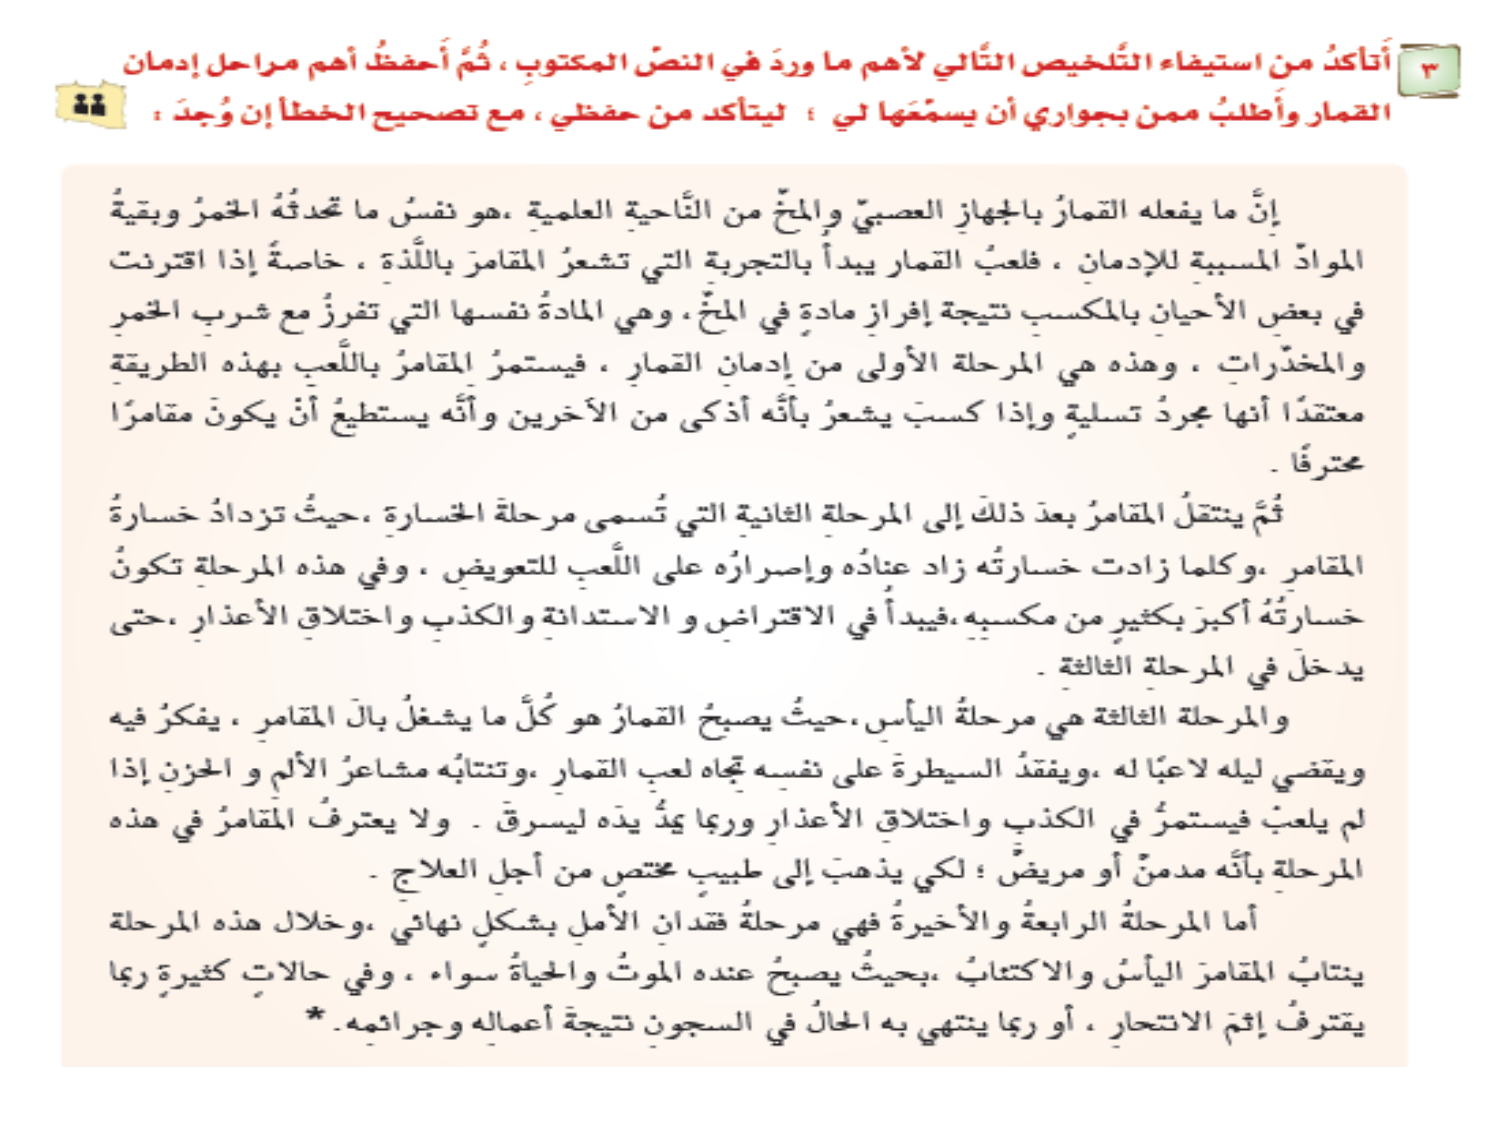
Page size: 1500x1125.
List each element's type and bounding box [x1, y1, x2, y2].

picture [34, 24, 1466, 1067]
